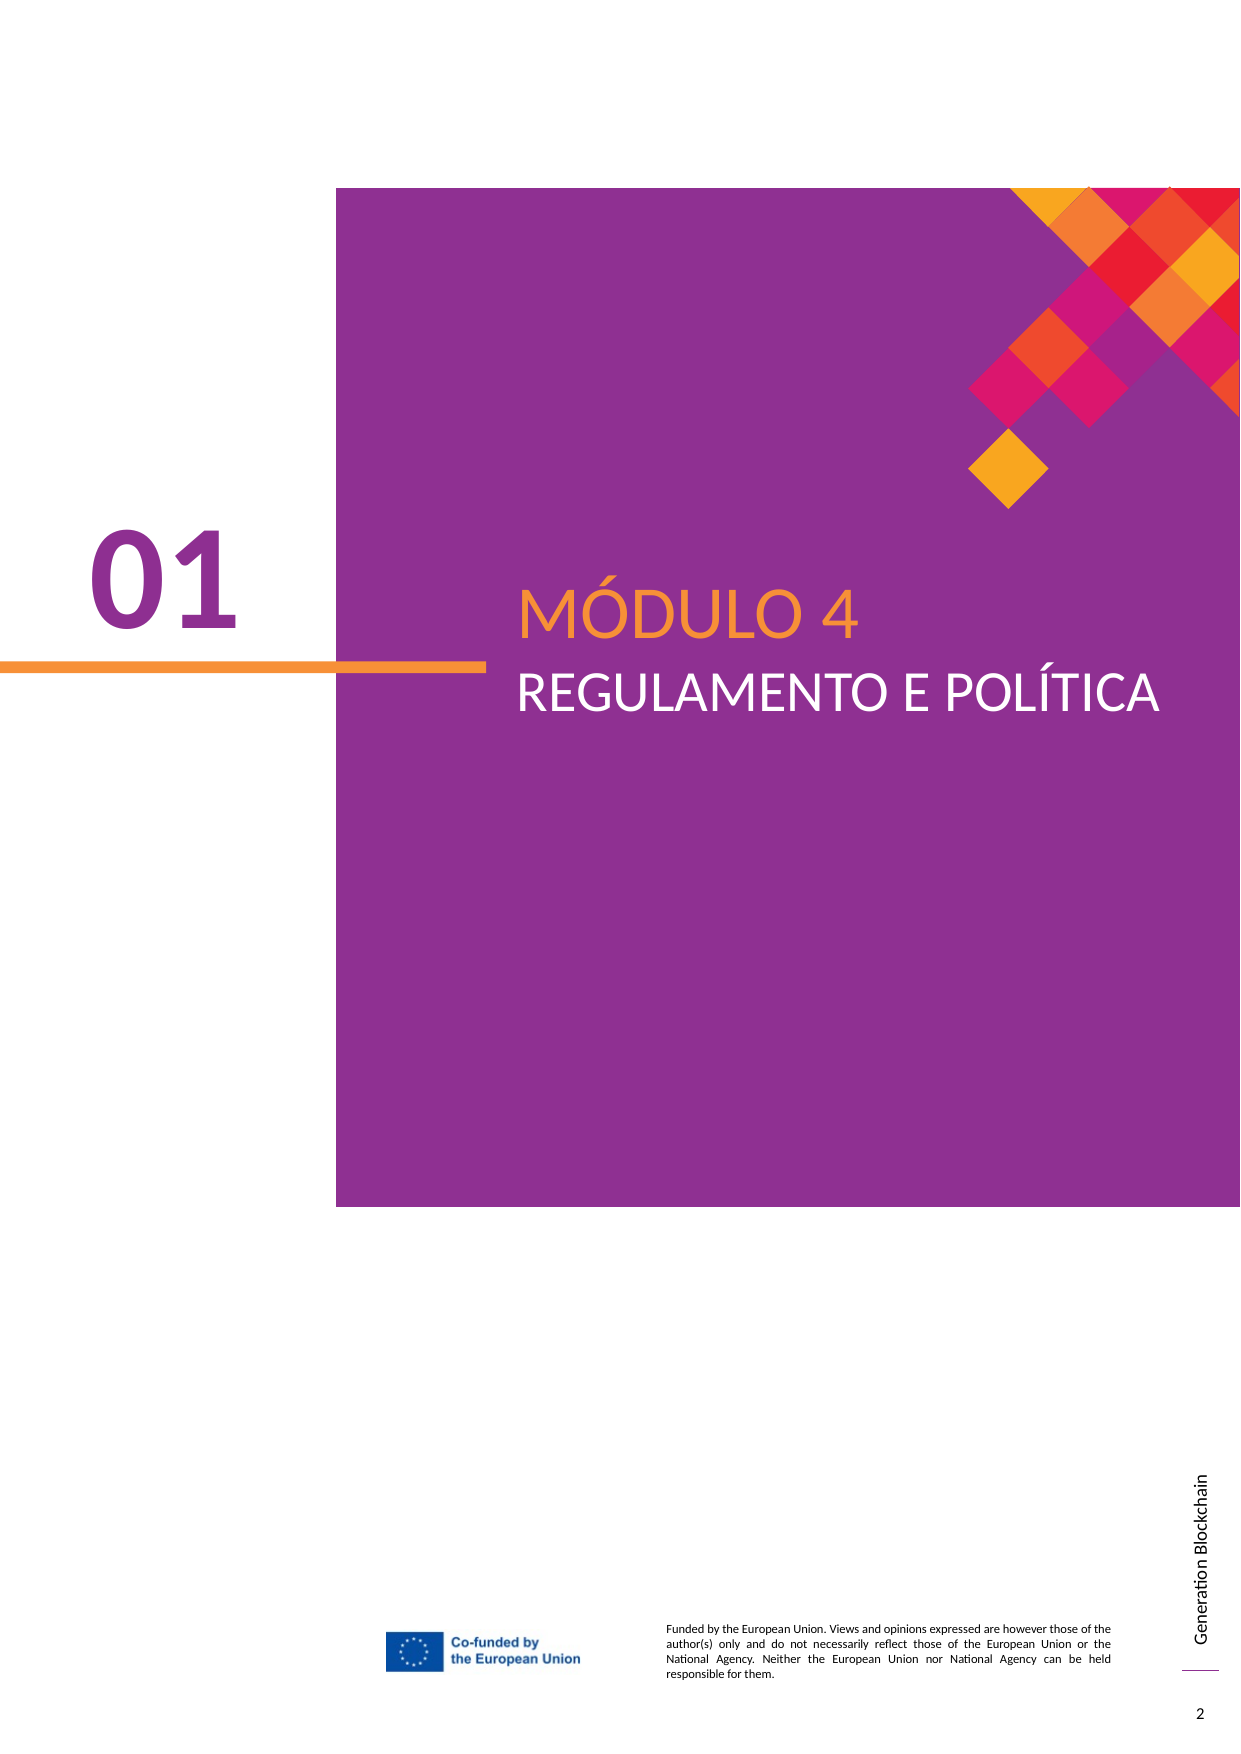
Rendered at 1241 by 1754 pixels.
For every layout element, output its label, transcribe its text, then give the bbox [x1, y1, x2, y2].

slide_number 92 [1169, 1674, 1231, 1751]
list MÓDULO 4 REGULAMENTO E POLÍTICA [501, 555, 1209, 897]
list 01 [74, 471, 375, 727]
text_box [386, 1614, 1126, 1690]
